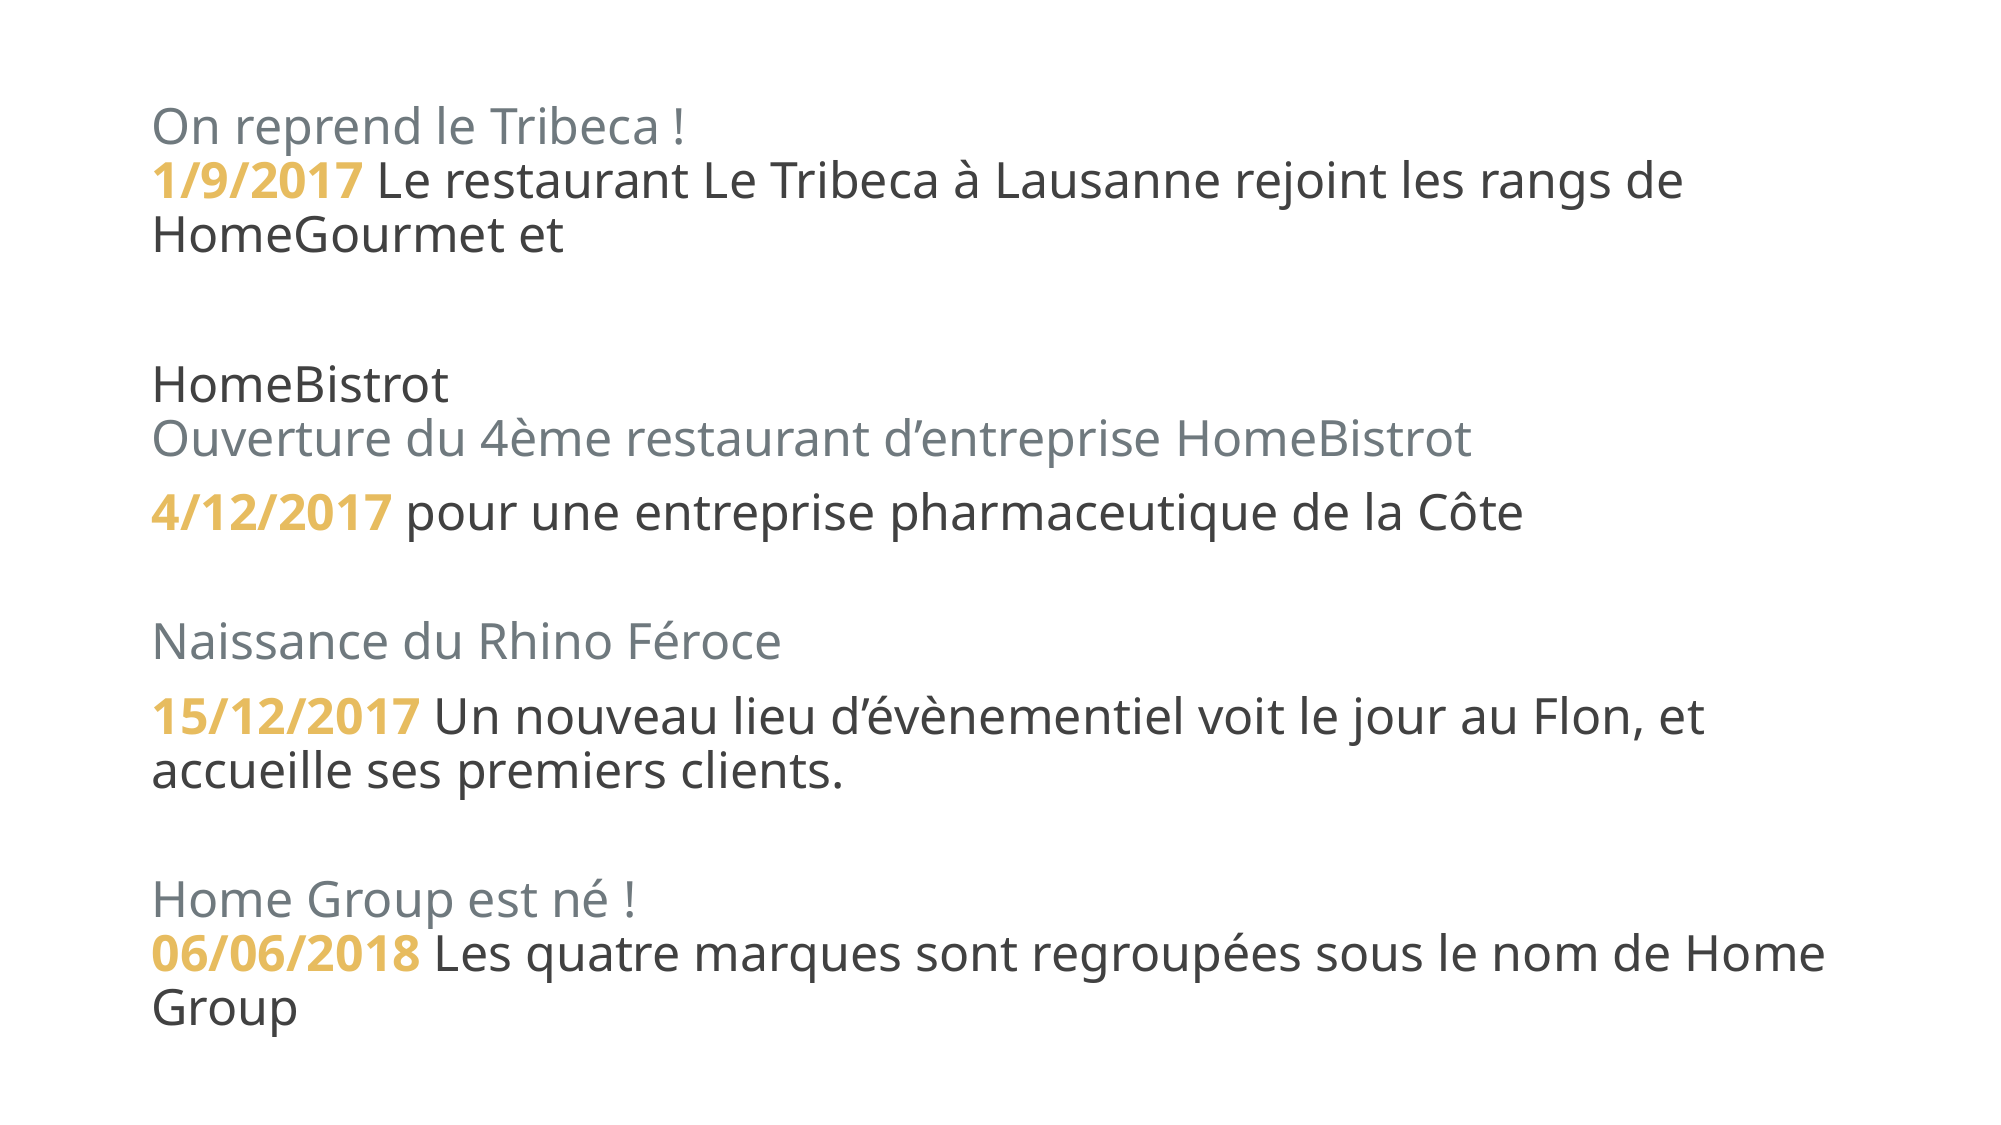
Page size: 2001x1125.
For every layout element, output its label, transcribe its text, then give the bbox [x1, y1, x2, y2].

list On reprend le Tribeca ! 1/9/2017 Le restaurant Le Tribeca à Lausanne rejoint les rangs de HomeGourmet et HomeBistrot Ouverture du 4ème restaurant d’entreprise HomeBistrot 4/12/2017 pour une entreprise pharmaceutique de la Côte Naissance du Rhino Féroce 15/12/2017 Un nouveau lieu d’évènementiel voit le jour au Flon, et accueille ses premiers clients. Home Group est né ! 06/06/2018 Les quatre marques sont regroupées sous le nom de Home Group [136, 93, 1862, 999]
